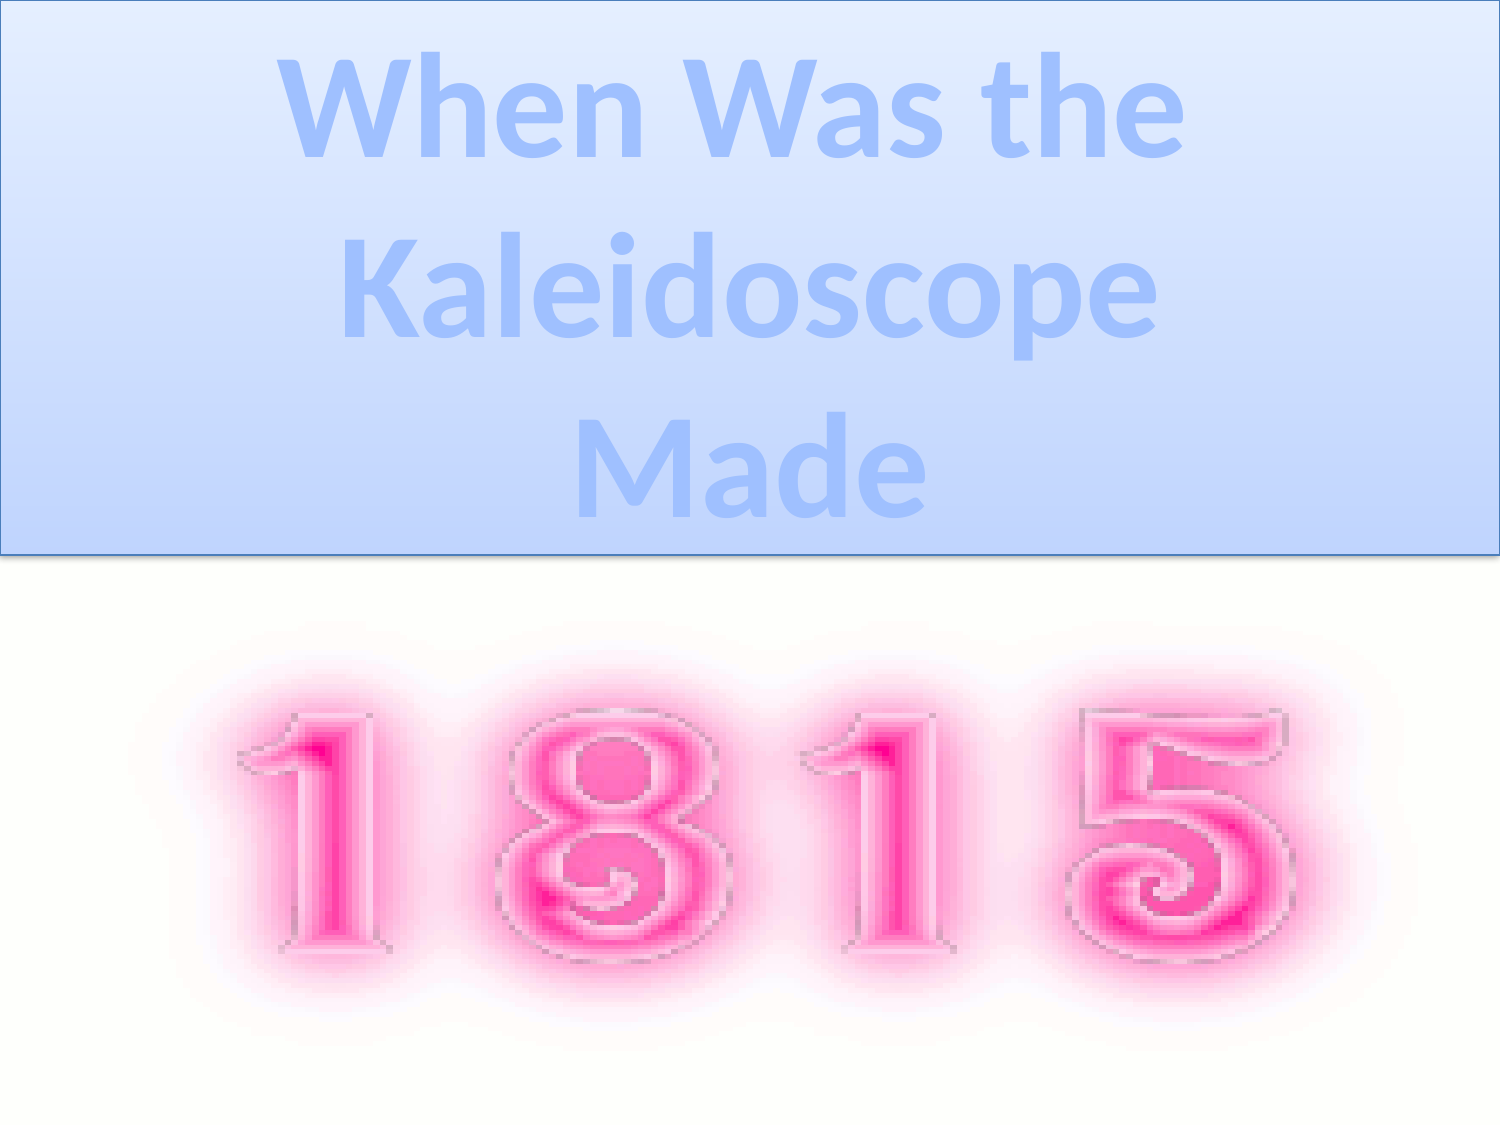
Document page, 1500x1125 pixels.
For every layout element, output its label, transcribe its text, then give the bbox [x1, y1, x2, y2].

text_box When Was the Kaleidoscope Made [0, 0, 1500, 491]
picture [0, 491, 1500, 1125]
